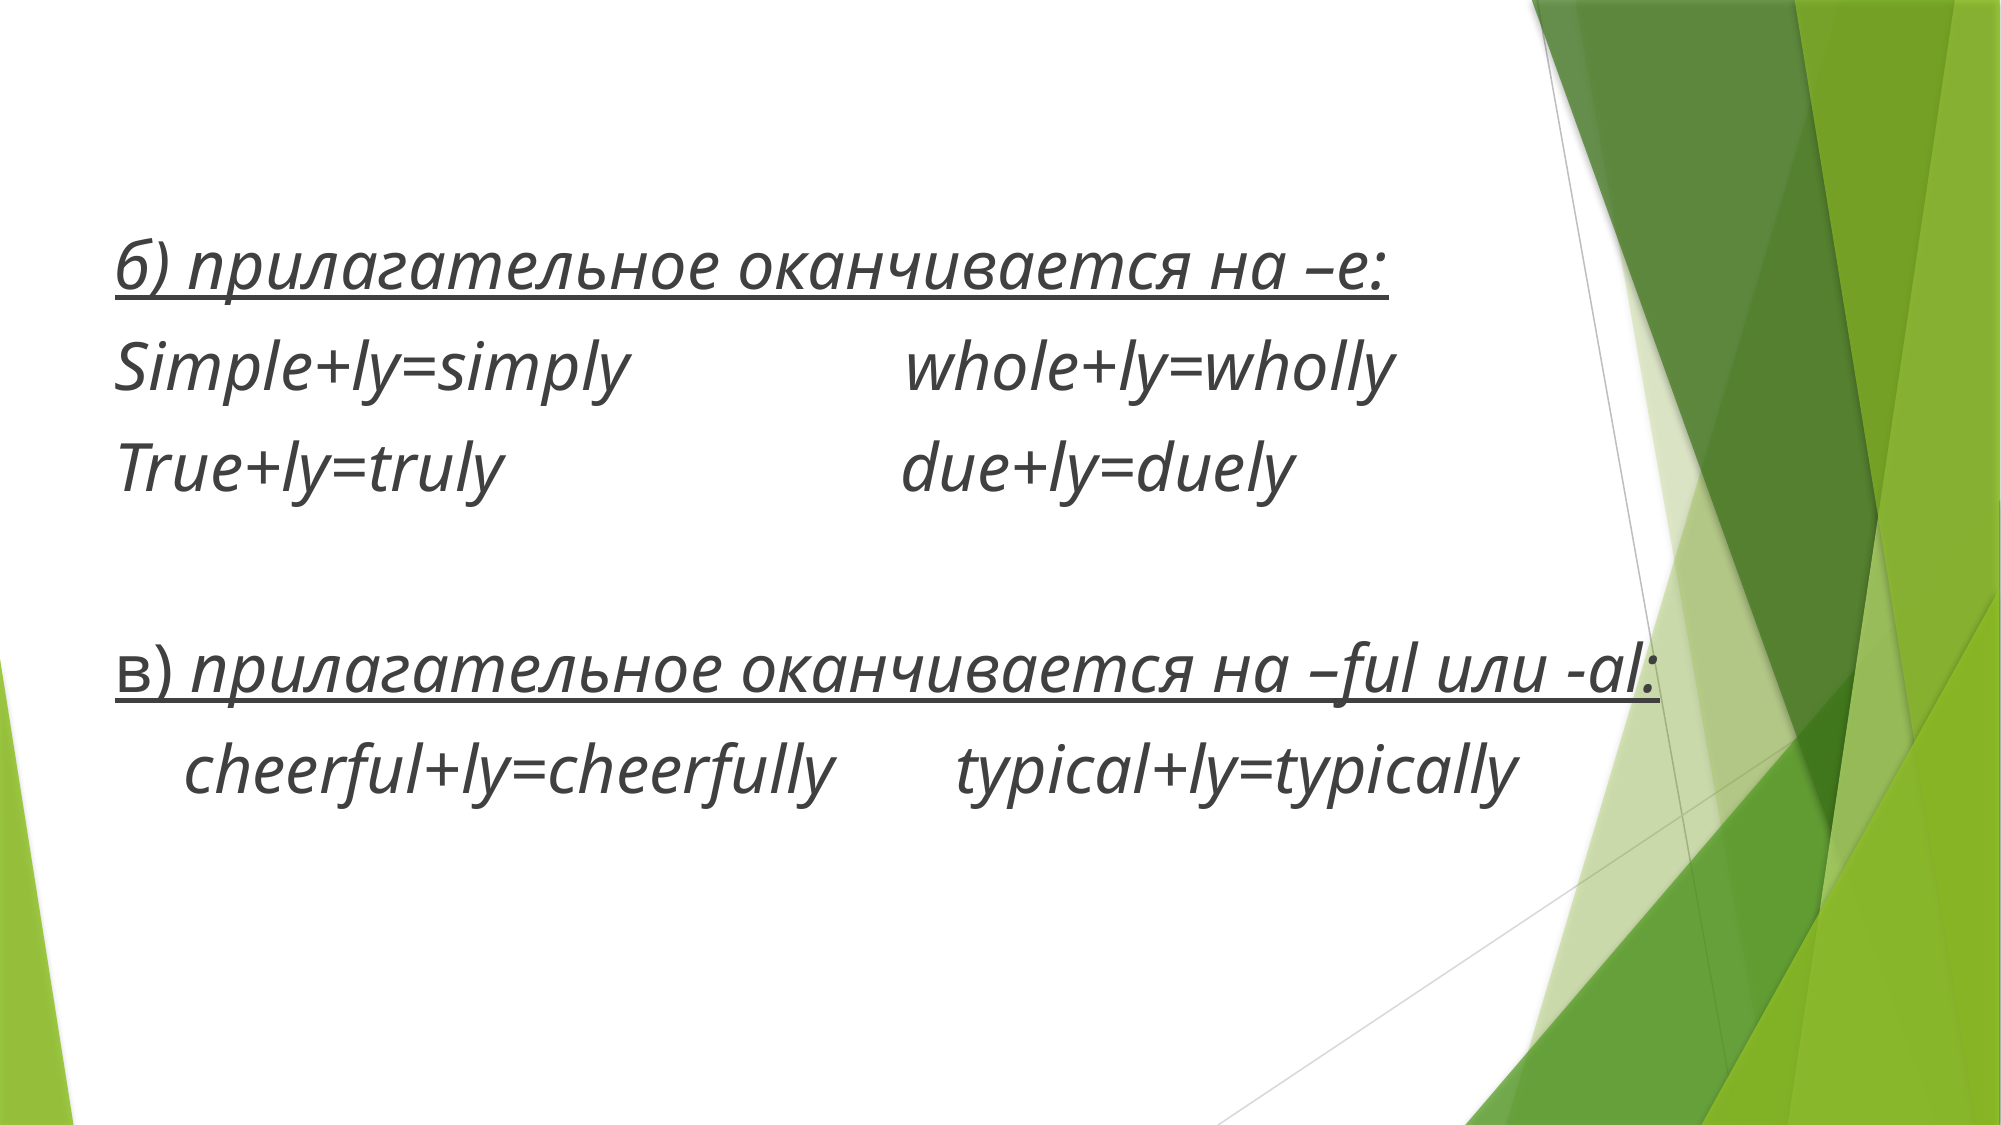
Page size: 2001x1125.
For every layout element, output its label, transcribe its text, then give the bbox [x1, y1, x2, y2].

list б) прилагательное оканчивается на –е: Simple+ly=simply whole+ly=wholly True+ly=truly due+ly=duely в) прилагательное оканчивается на –ful или -al: cheerful+ly=cheerfully typical+ly=typically [99, 215, 1863, 1014]
